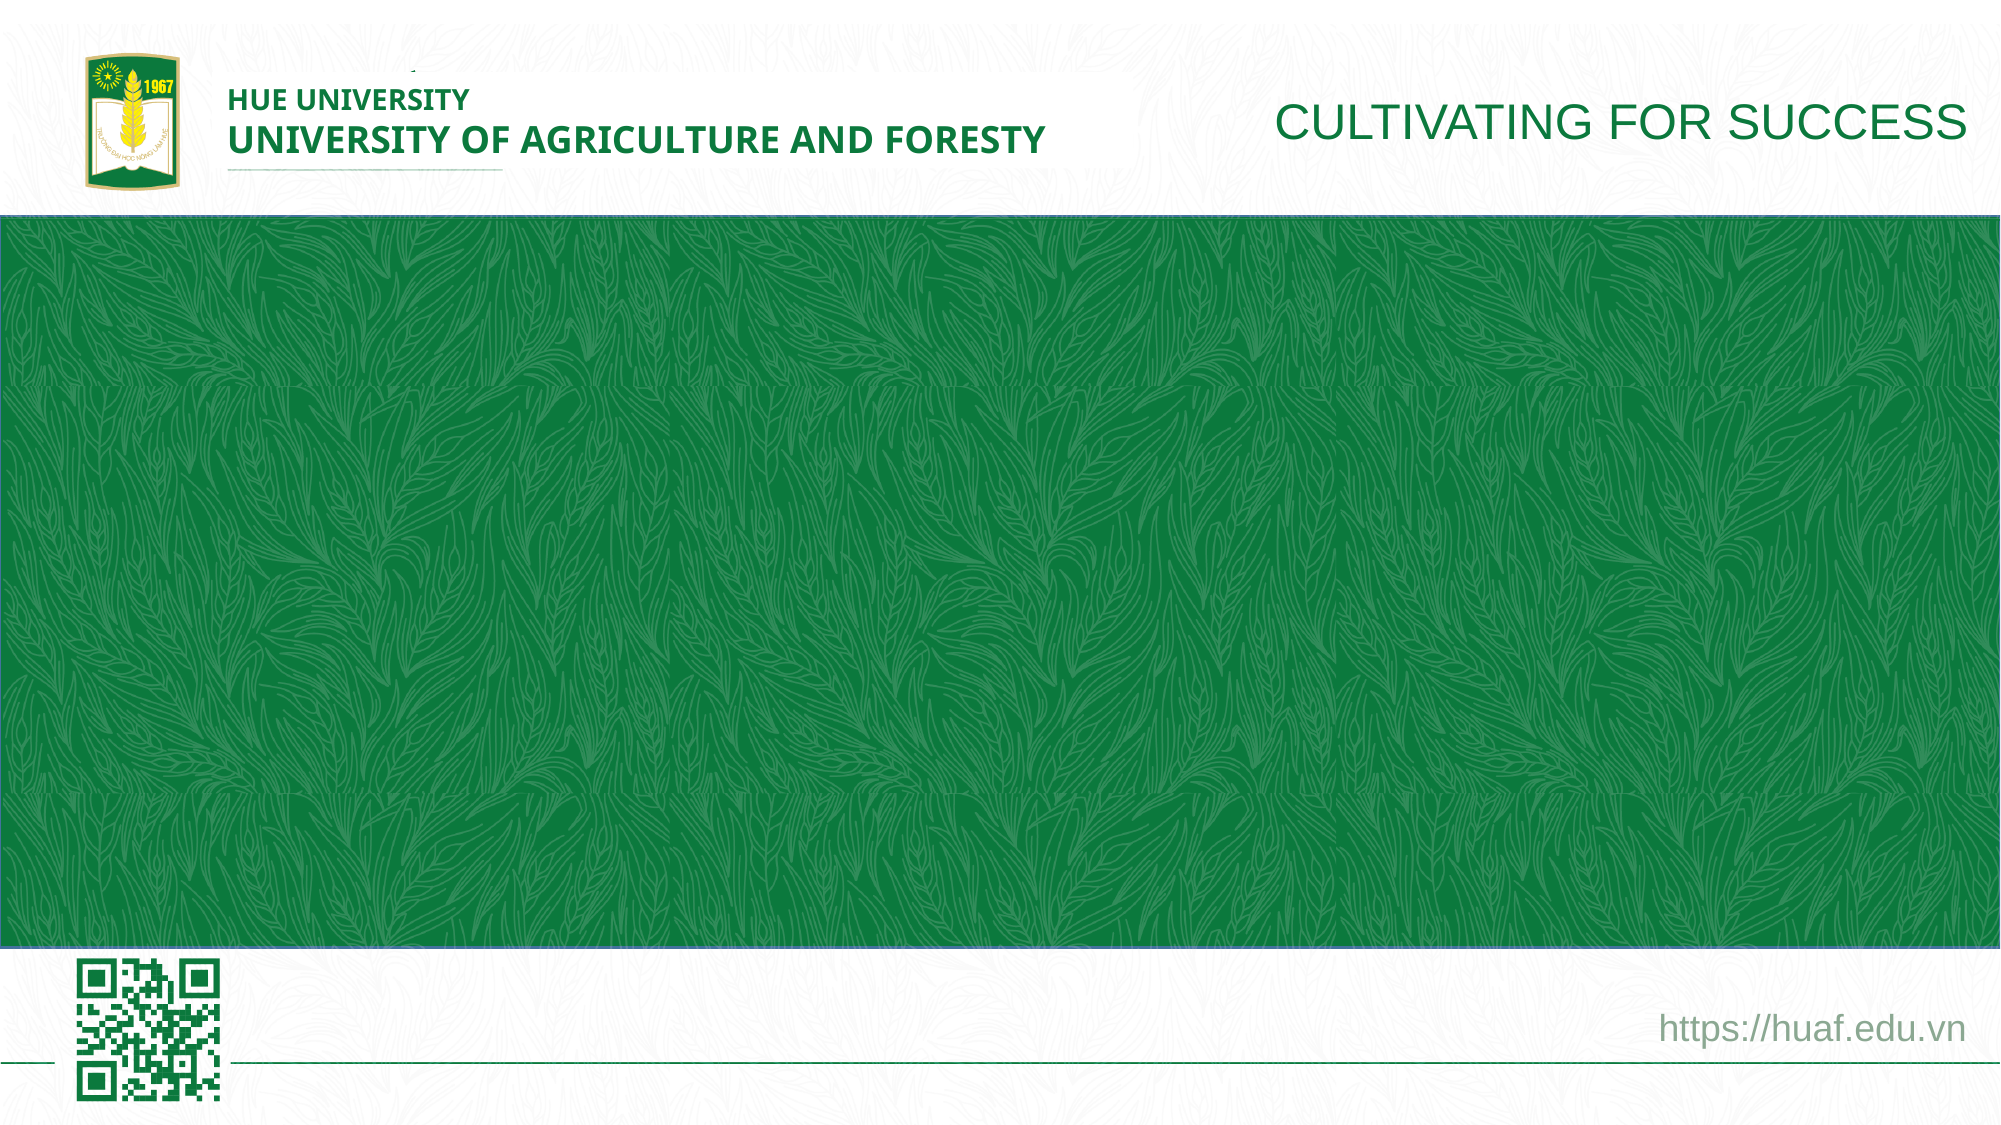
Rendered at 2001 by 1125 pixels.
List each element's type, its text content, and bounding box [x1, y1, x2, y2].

footer https://huaf.edu.vn [1625, 995, 2000, 1058]
picture [0, 24, 2000, 1125]
